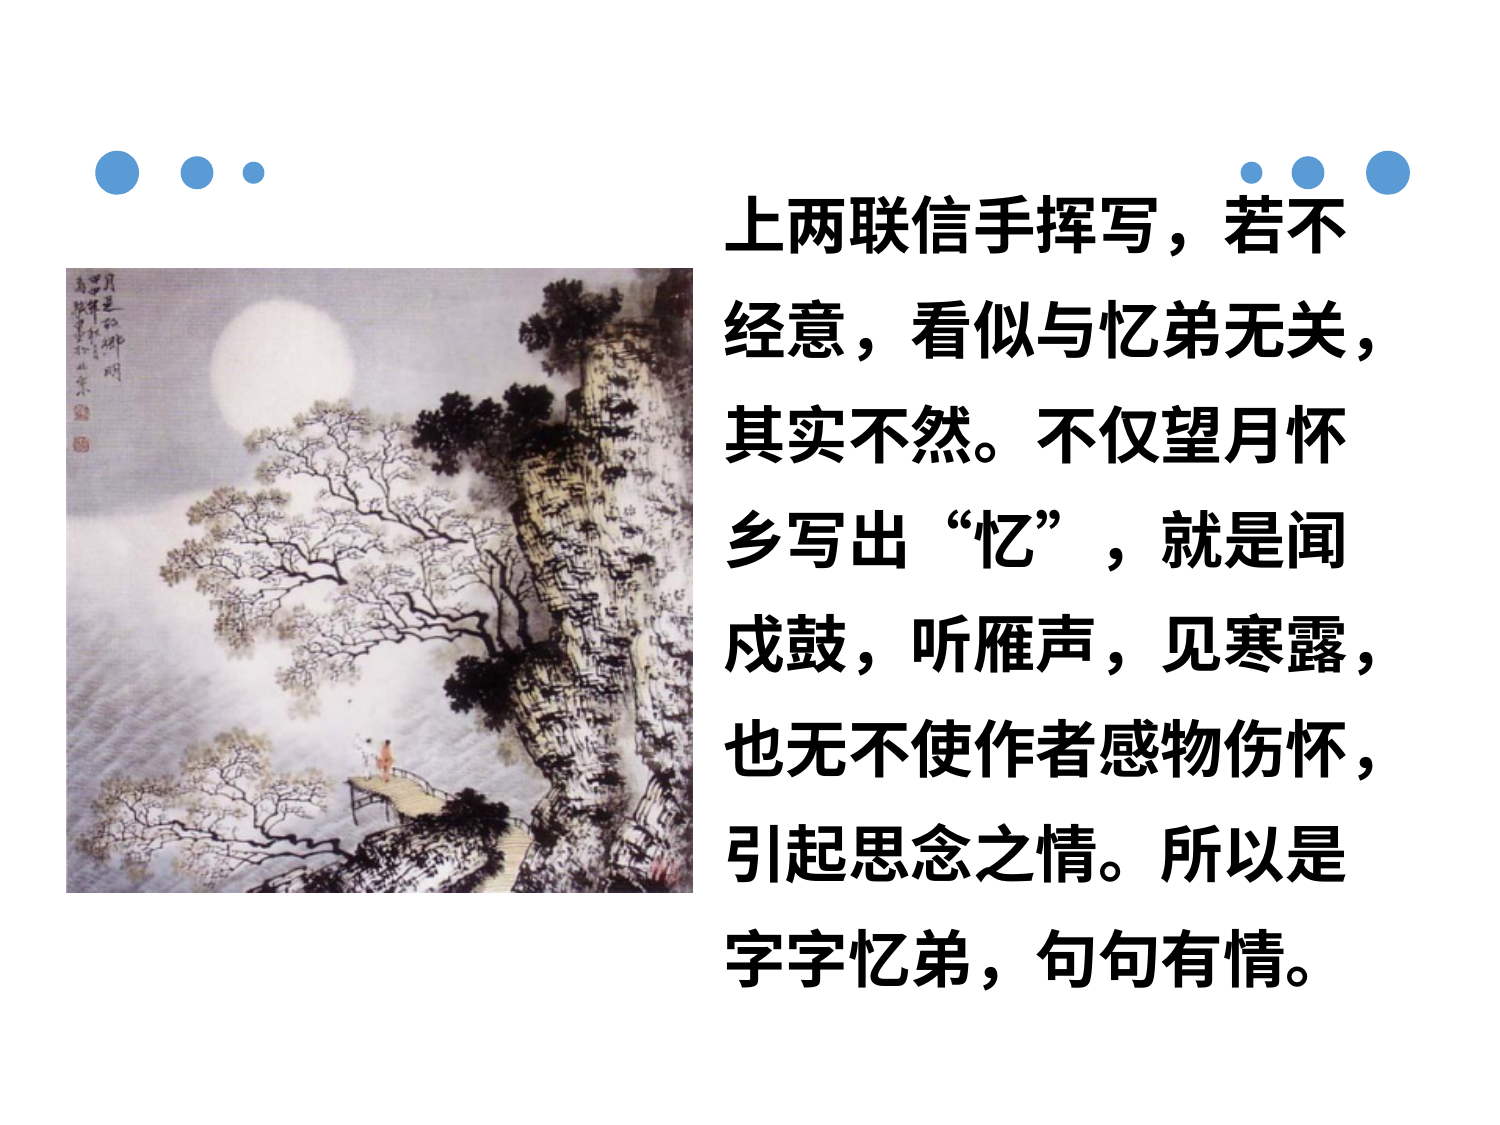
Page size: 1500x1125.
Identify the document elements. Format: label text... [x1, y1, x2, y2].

text_box 上两联信手挥写，若不经意，看似与忆弟无关，其实不然。不仅望月怀乡写出“忆”，就是闻戍鼓，听雁声，见寒露，也无不使作者感物伤怀，引起思念之情。所以是字字忆弟，句句有情。 [708, 148, 1412, 1003]
picture [66, 268, 693, 893]
